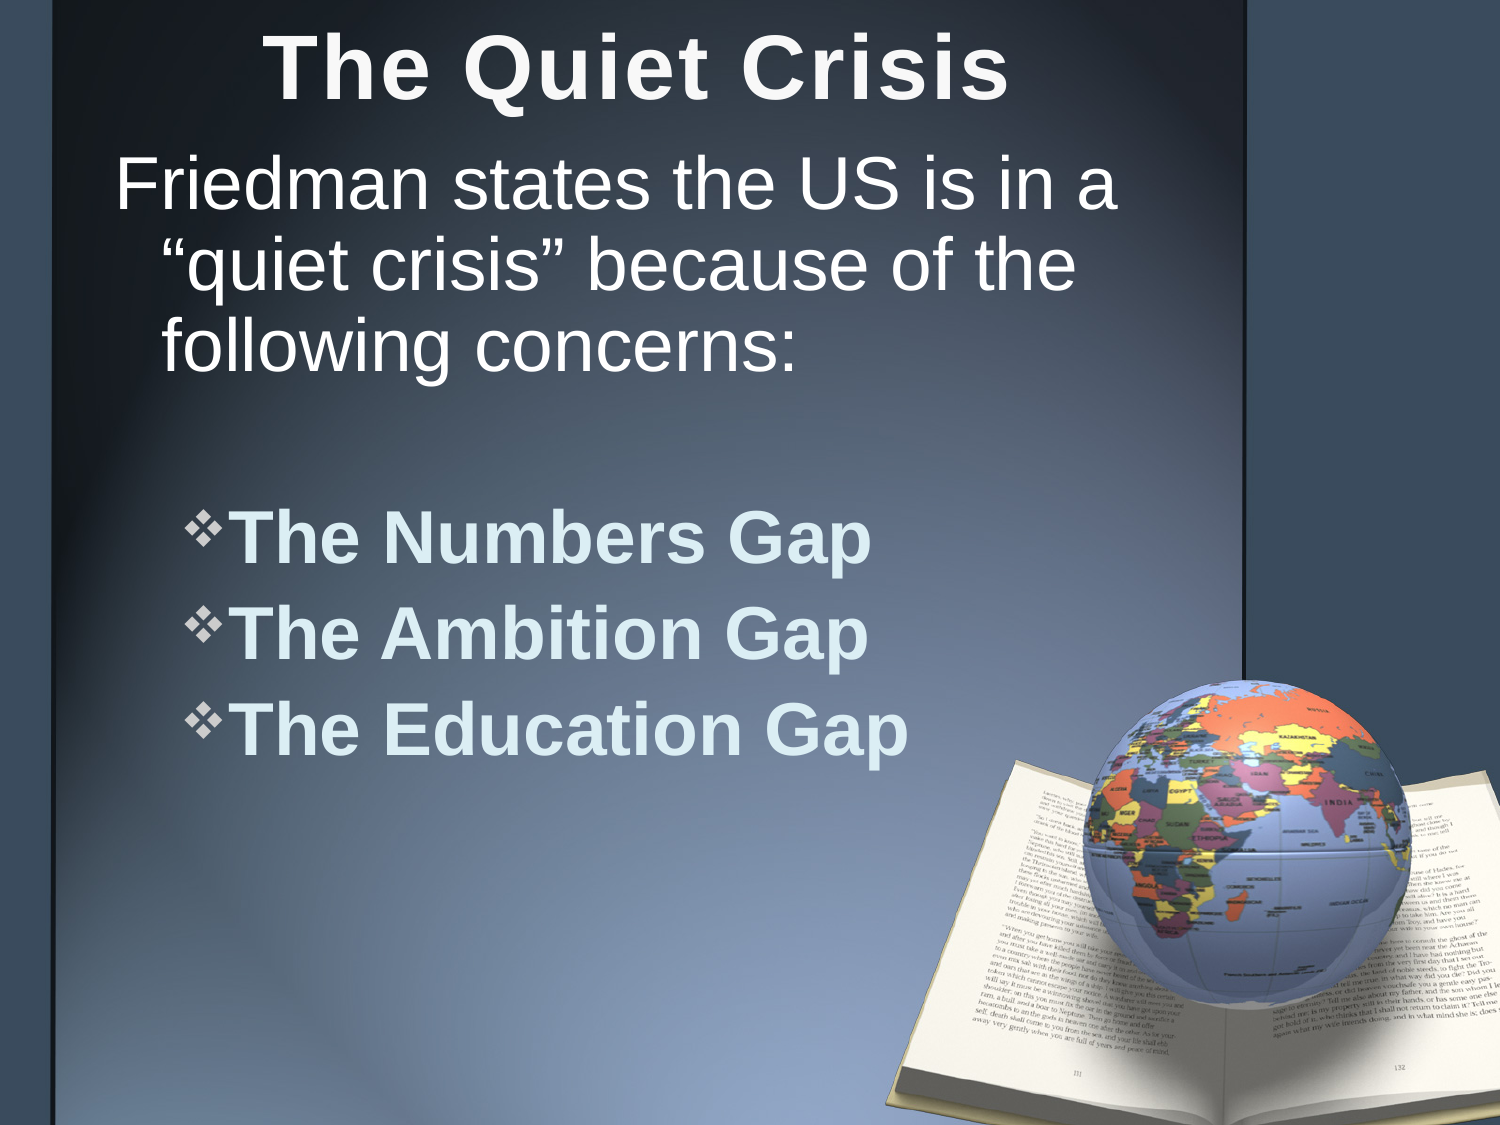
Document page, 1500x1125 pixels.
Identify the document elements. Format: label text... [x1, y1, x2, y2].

text_box The Quiet Crisis [224, 0, 1050, 125]
picture [0, 0, 1500, 1125]
text_box Friedman states the US is in a “quiet crisis” because of the following concerns: The Numbers Gap The Ambition Gap The Education Gap [99, 137, 1238, 1000]
